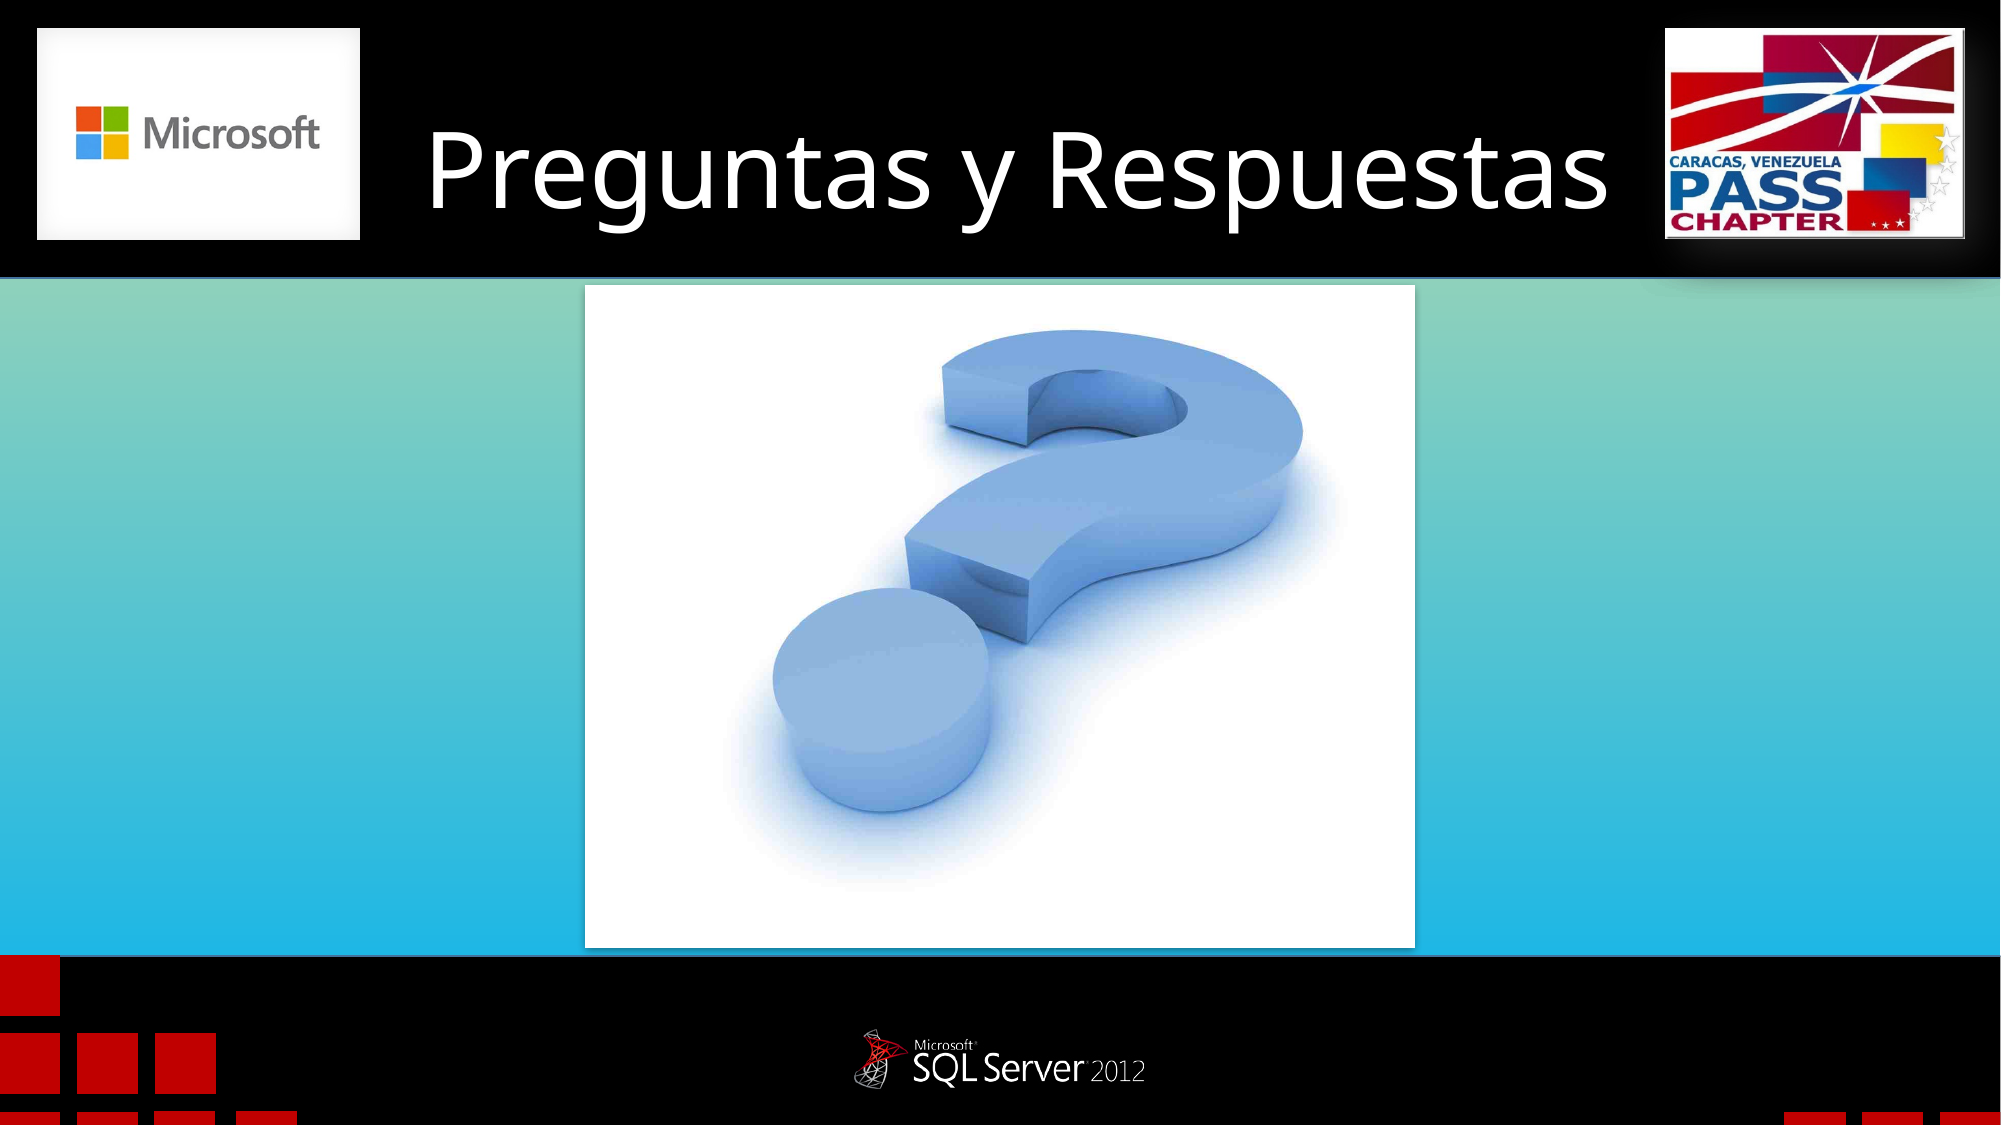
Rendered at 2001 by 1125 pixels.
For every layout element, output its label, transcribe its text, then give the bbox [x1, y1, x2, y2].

text_box Preguntas y Respuestas [406, 28, 1630, 240]
picture [1665, 28, 1965, 239]
picture [37, 28, 360, 240]
picture [599, 299, 1400, 933]
picture [822, 959, 1178, 1125]
